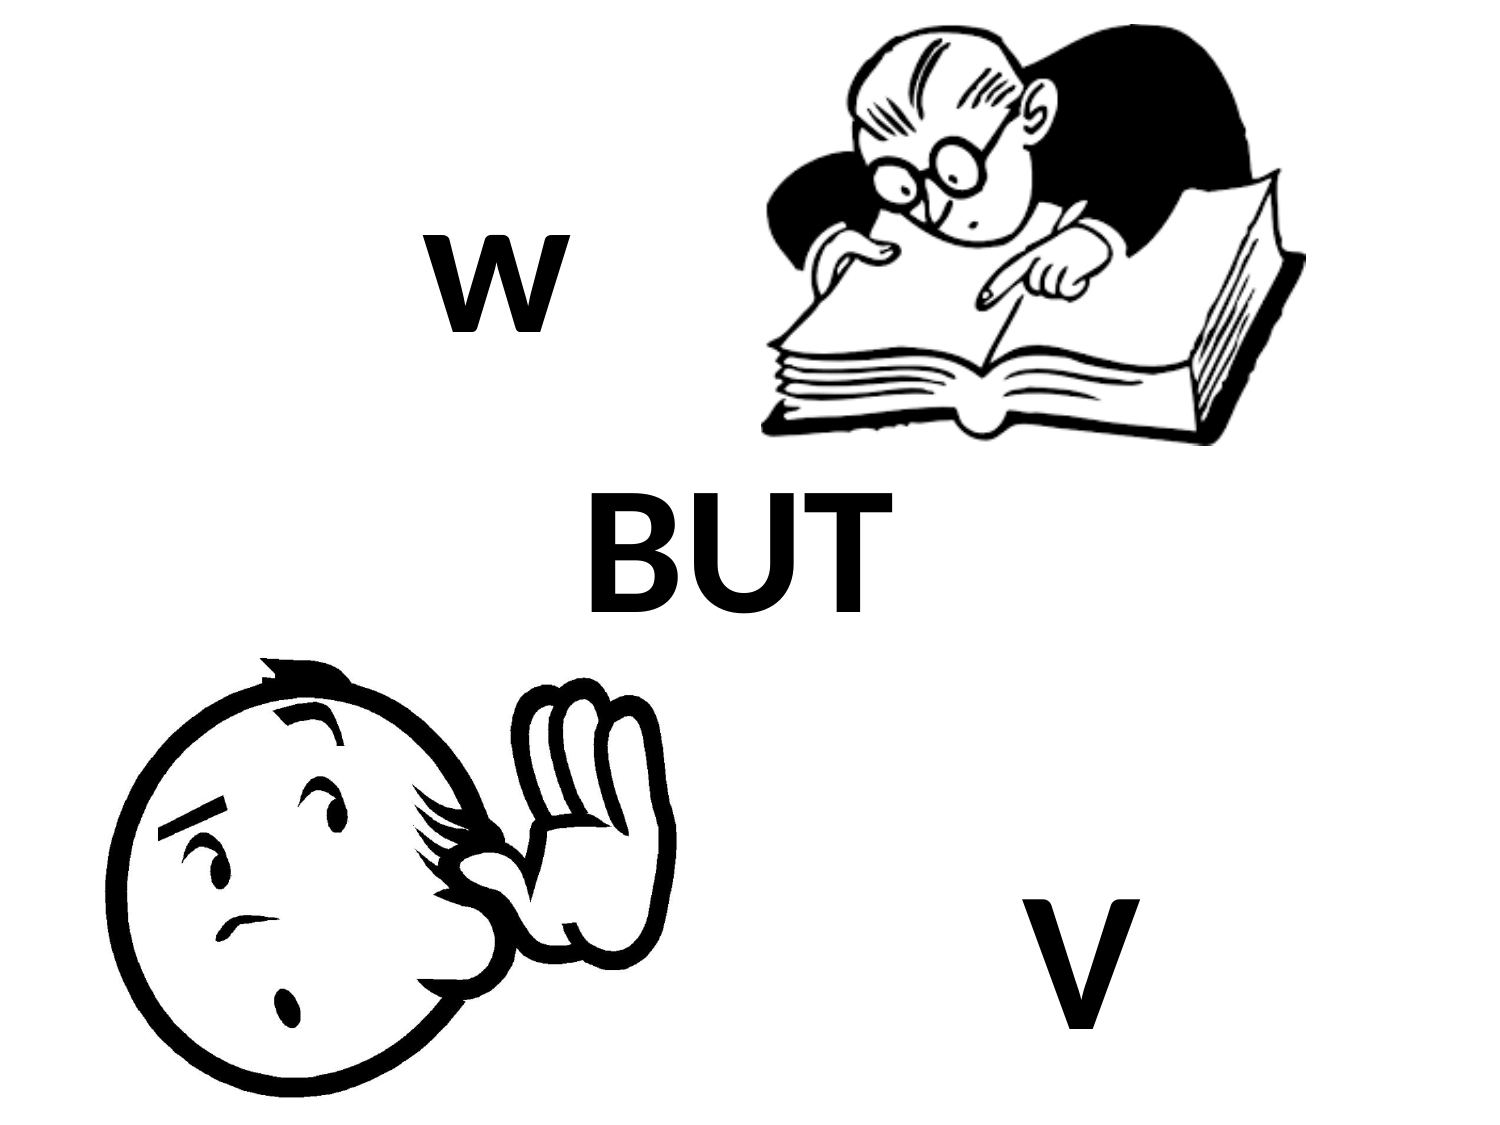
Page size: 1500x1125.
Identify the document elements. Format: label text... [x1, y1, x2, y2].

text_box V [1007, 822, 1157, 1078]
picture [761, 23, 1306, 447]
picture [99, 658, 685, 1104]
text_box w [407, 124, 587, 380]
text_box BUT [566, 422, 910, 657]
